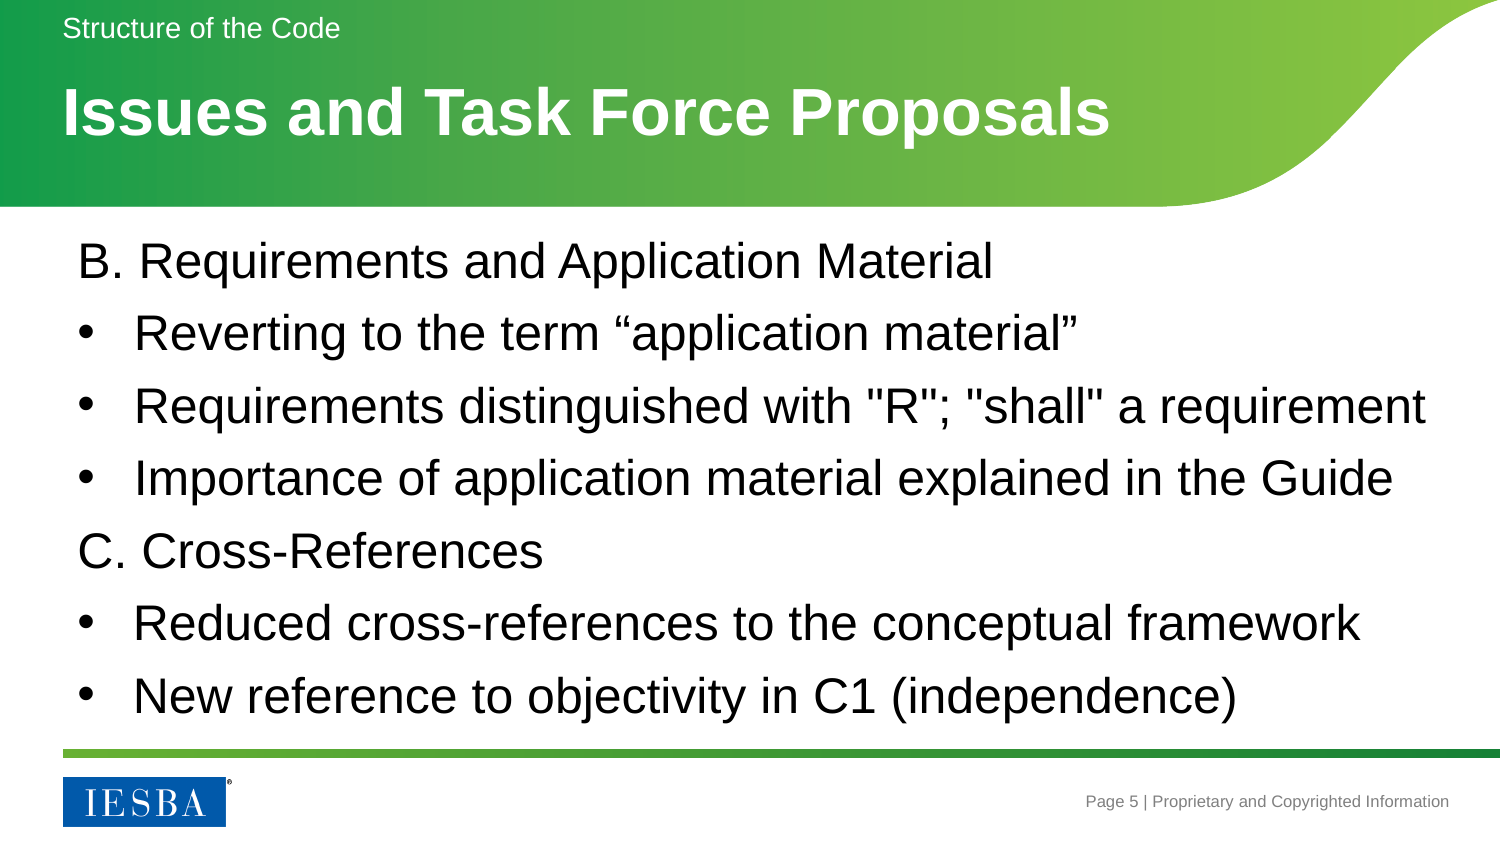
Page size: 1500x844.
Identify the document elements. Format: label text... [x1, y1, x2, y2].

list B. Requirements and Application Material Reverting to the term “application material” Requirements distinguished with "R"; "shall" a requirement Importance of application material explained in the Guide C. Cross-References Reduced cross-references to the conceptual framework New reference to objectivity in C1 (independence) [62, 220, 1450, 724]
title Issues and Task Force Proposals [62, 75, 1300, 142]
picture [63, 777, 232, 827]
subtitle Structure of the Code [62, 9, 500, 38]
picture [0, 0, 1500, 207]
